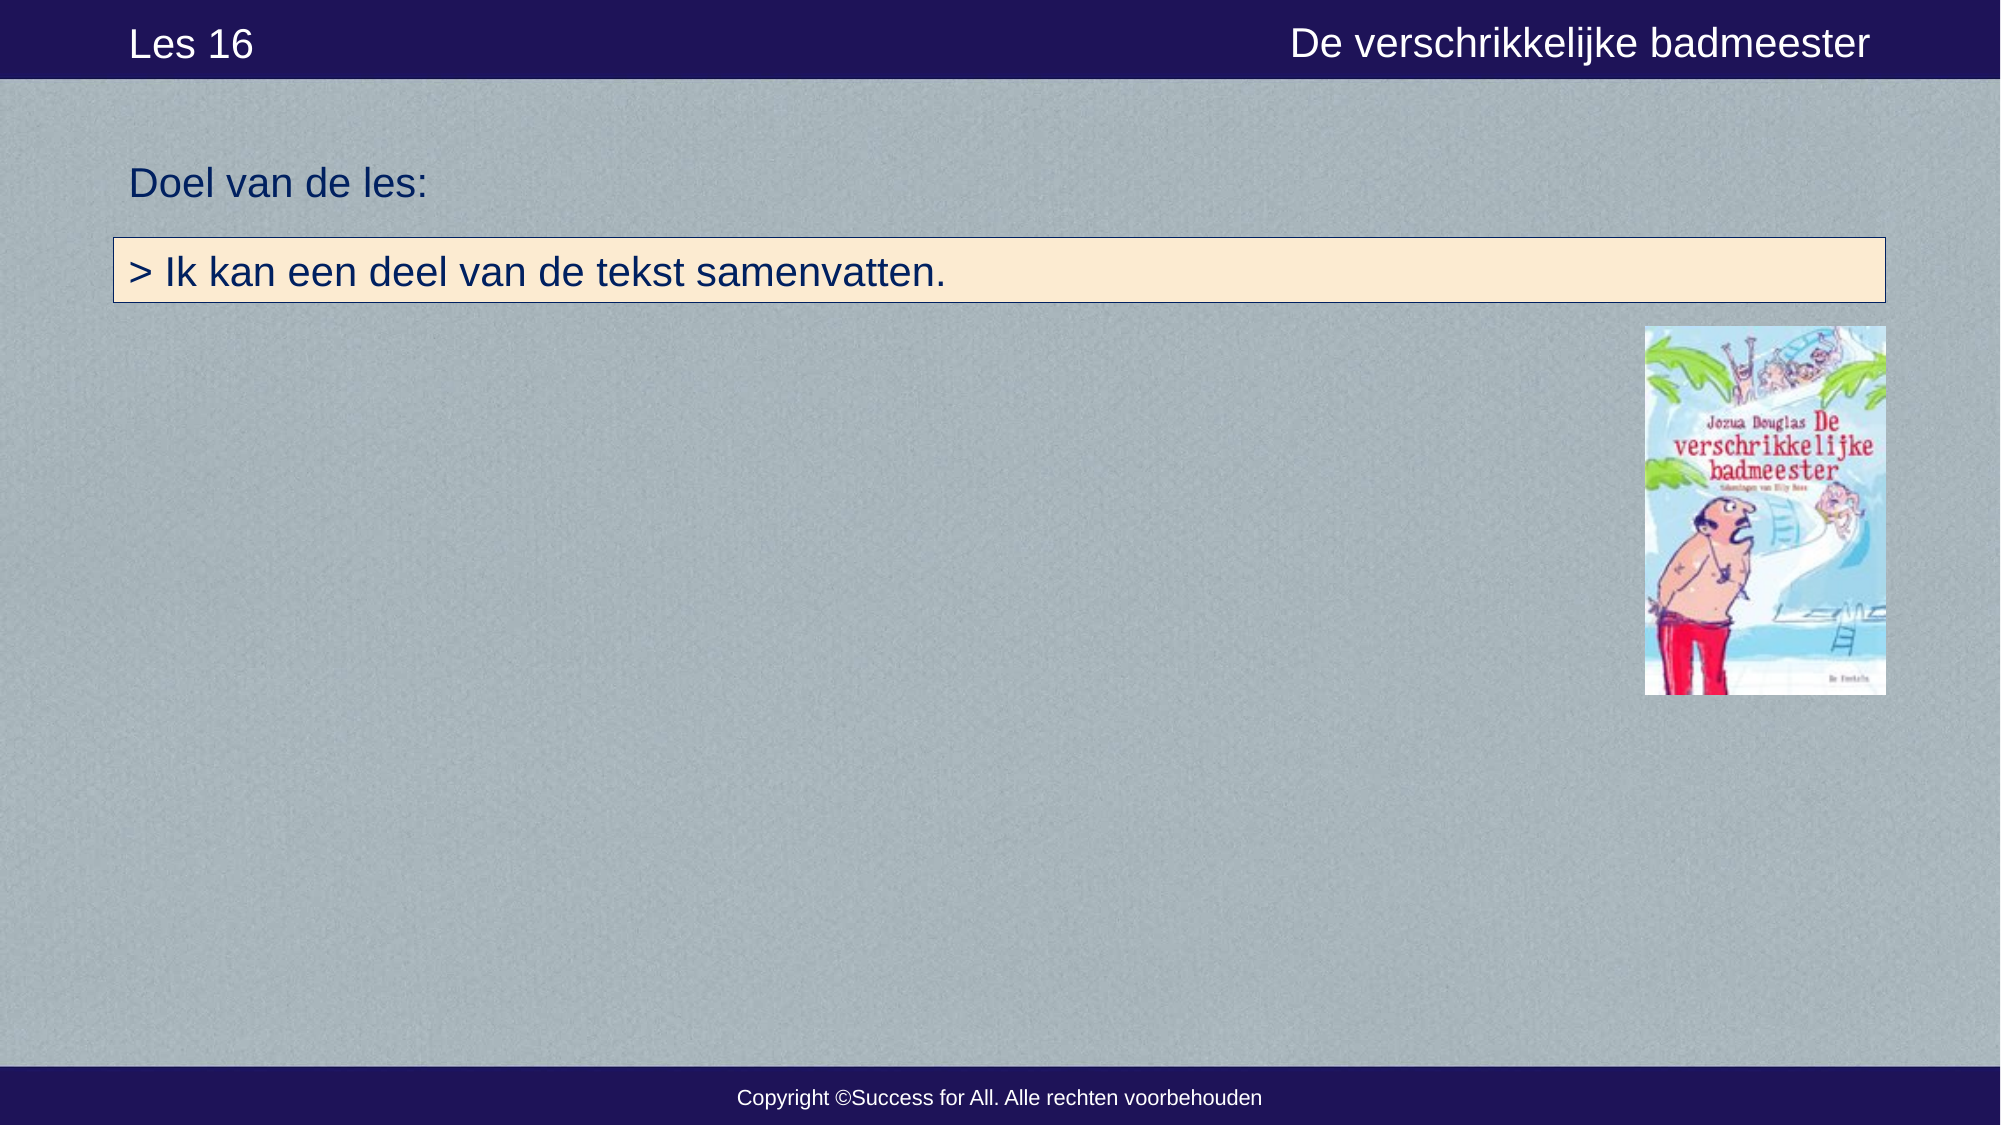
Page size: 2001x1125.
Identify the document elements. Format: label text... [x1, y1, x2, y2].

text_box > Ik kan een deel van de tekst samenvatten. [113, 237, 1886, 303]
text_box Doel van de les: [113, 148, 1635, 214]
text_box Copyright ©Success for All. Alle rechten voorbehouden [0, 1076, 2000, 1125]
picture [0, 0, 2001, 1125]
text_box De verschrikkelijke badmeester [999, 8, 1886, 73]
text_box Les 16 [114, 9, 354, 75]
